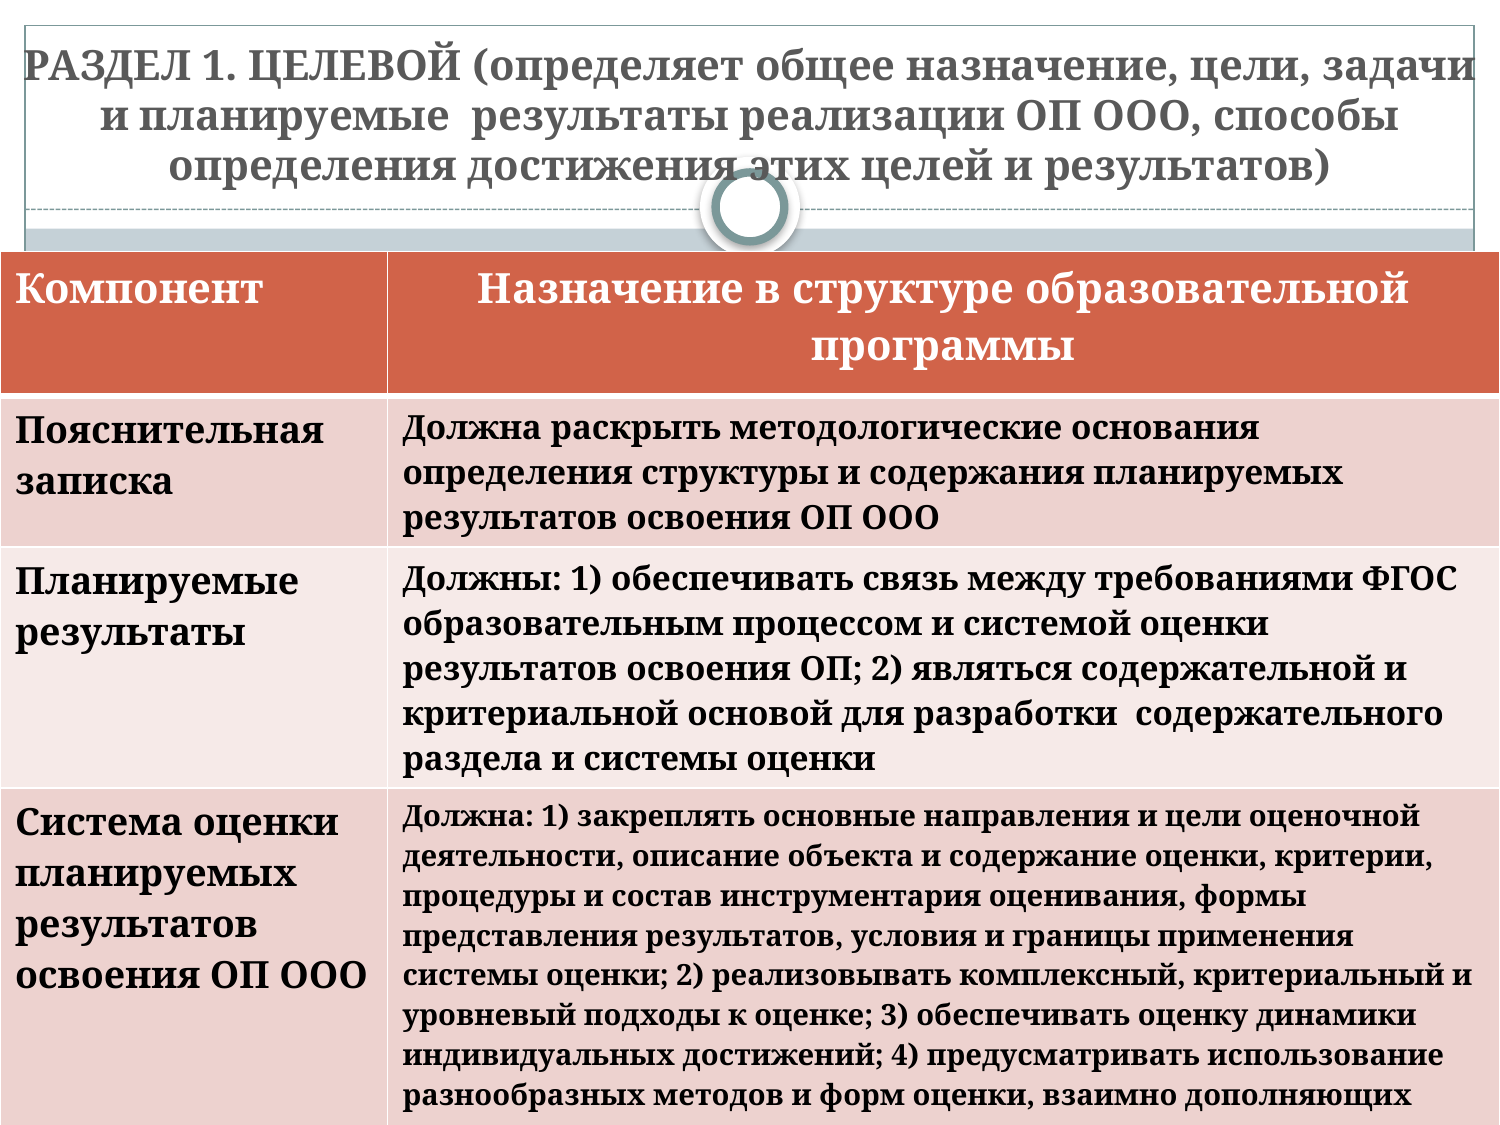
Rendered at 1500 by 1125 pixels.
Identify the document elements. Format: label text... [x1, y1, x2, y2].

table_cell Планируемые результаты [1, 548, 387, 787]
table_cell Должна раскрыть методологические основания определения структуры и содержания планируемых результатов освоения ОП ООО [388, 399, 1499, 546]
table_header Компонент [1, 252, 387, 393]
table_header Назначение в структуре образовательной программы [388, 252, 1499, 393]
table_cell Должны: 1) обеспечивать связь между требованиями ФГОС образовательным процессом и системой оценки результатов освоения ОП; 2) являться содержательной и критериальной основой для разработки содержательного раздела и системы оценки [388, 548, 1499, 787]
table_cell Пояснительная записка [1, 399, 387, 546]
table_cell Система оценки планируемых результатов освоения ОП ООО [1, 789, 387, 1125]
title РАЗДЕЛ 1. ЦЕЛЕВОЙ (определяет общее назначение, цели, задачи и планируемые результаты реализации ОП ООО, способы определения достижения этих целей и результатов) [0, 0, 1500, 197]
table_cell Должна: 1) закреплять основные направления и цели оценочной деятельности, описание объекта и содержание оценки, критерии, процедуры и состав инструментария оценивания, формы представления результатов, условия и границы применения системы оценки; 2) реализовывать комплексный, критериальный и уровневый подходы к оценке; 3) обеспечивать оценку динамики индивидуальных достижений; 4) предусматривать использование разнообразных методов и форм оценки, взаимно дополняющих друг друга [388, 789, 1499, 1125]
